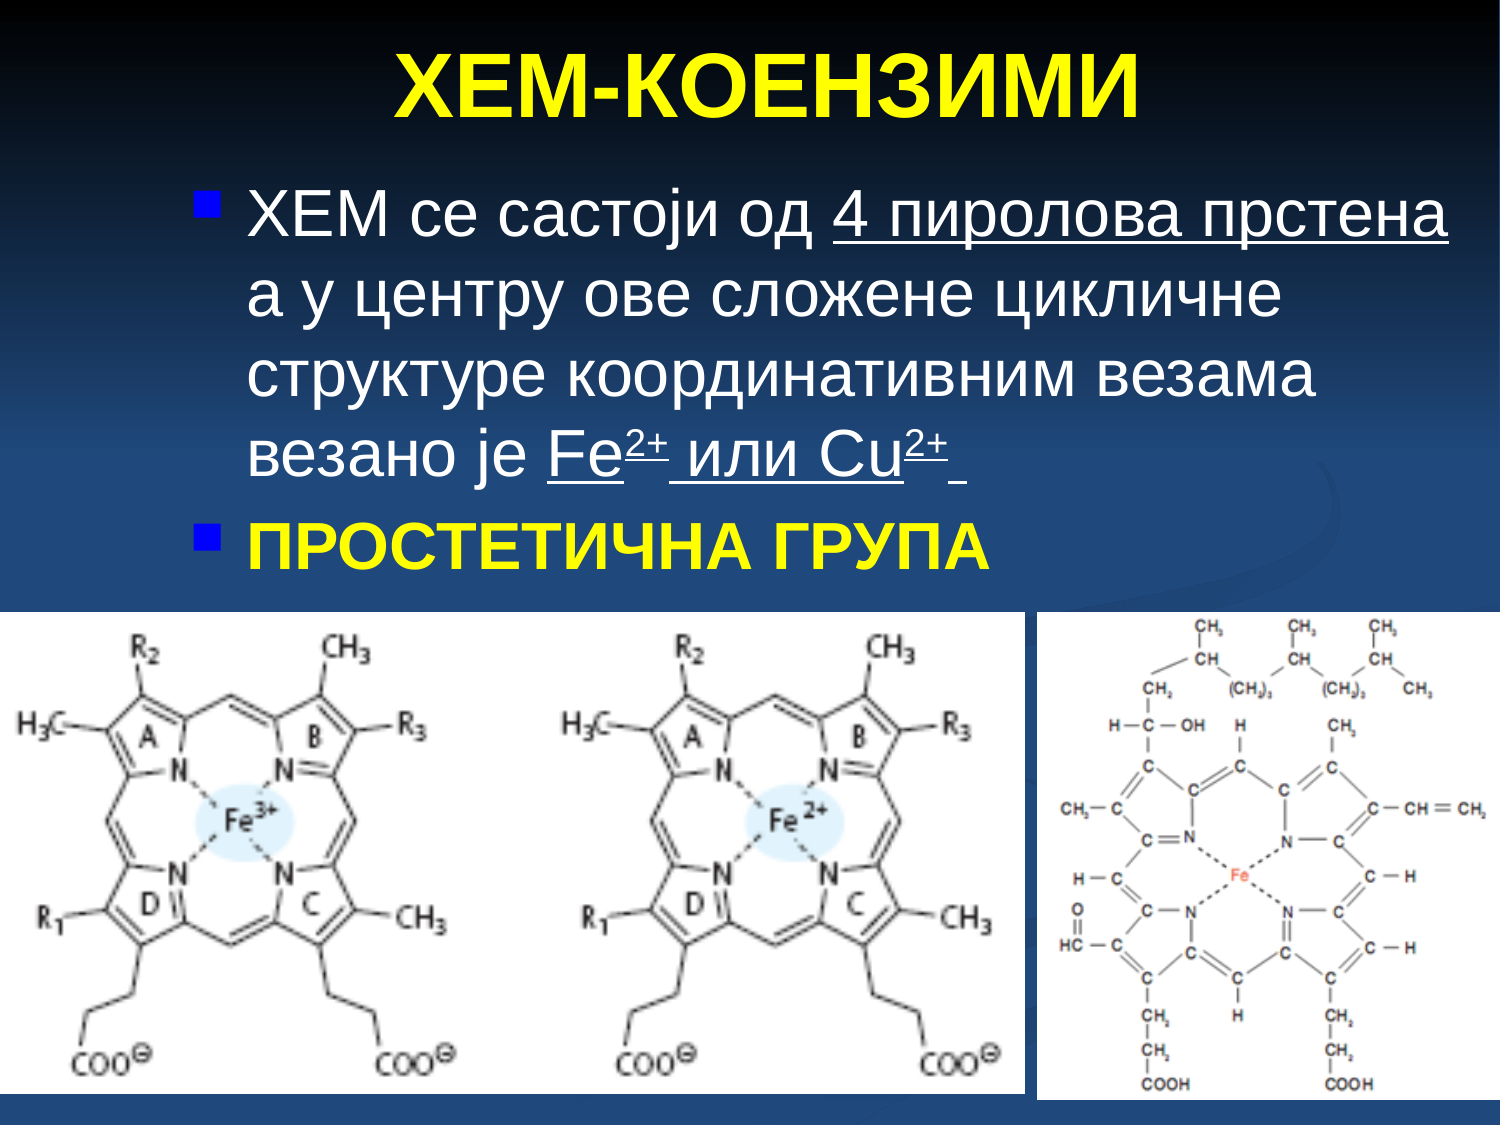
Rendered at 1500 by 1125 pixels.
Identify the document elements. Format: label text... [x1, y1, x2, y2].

title ХЕМ-КОЕНЗИМИ [162, 0, 1400, 163]
list ХЕМ се састоји од 4 пиролова прстена а у центру ове сложене цикличне структуре координативним везама везано је Fe2+ или Cu2+ ПРОСТЕТИЧНА ГРУПА [174, 162, 1500, 600]
picture [0, 612, 1026, 1094]
picture [1037, 612, 1500, 1101]
